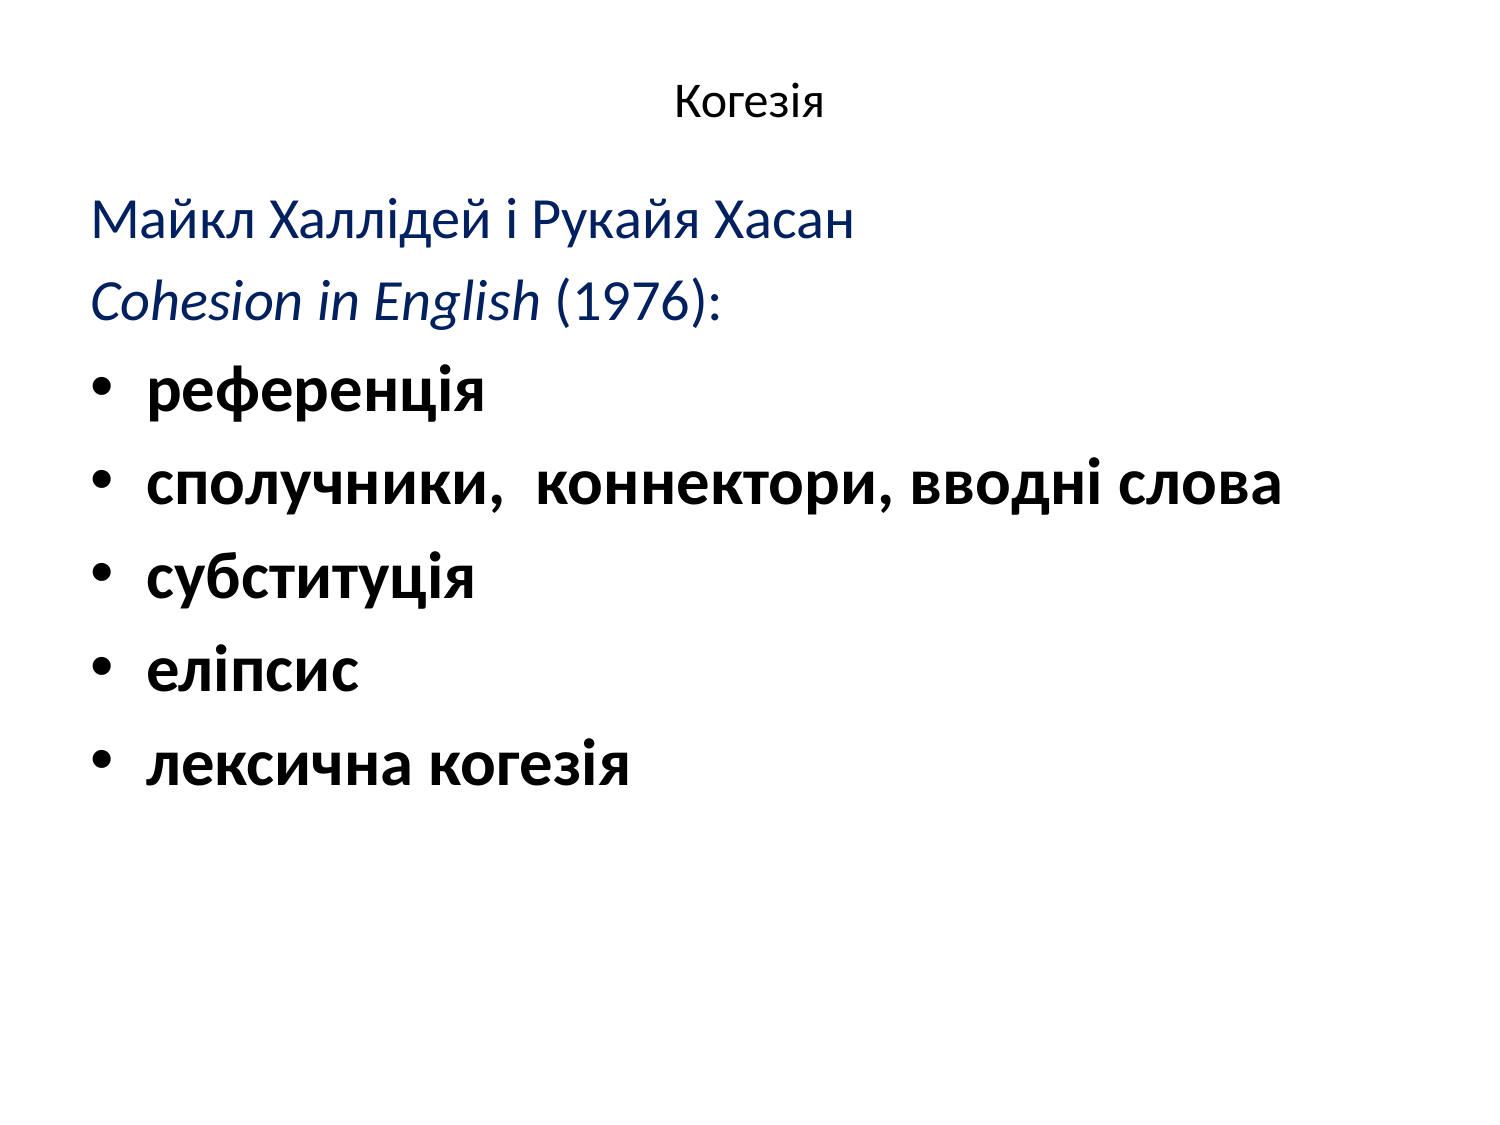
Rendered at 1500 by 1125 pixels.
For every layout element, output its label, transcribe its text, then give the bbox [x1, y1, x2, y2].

title Когезія [75, 45, 1425, 149]
list Майкл Халлідей і Рукайя Хасан Cohesion in English (1976): референція сполучники, коннектори, вводні слова субституція еліпсис лексична когезія [75, 172, 1425, 1005]
